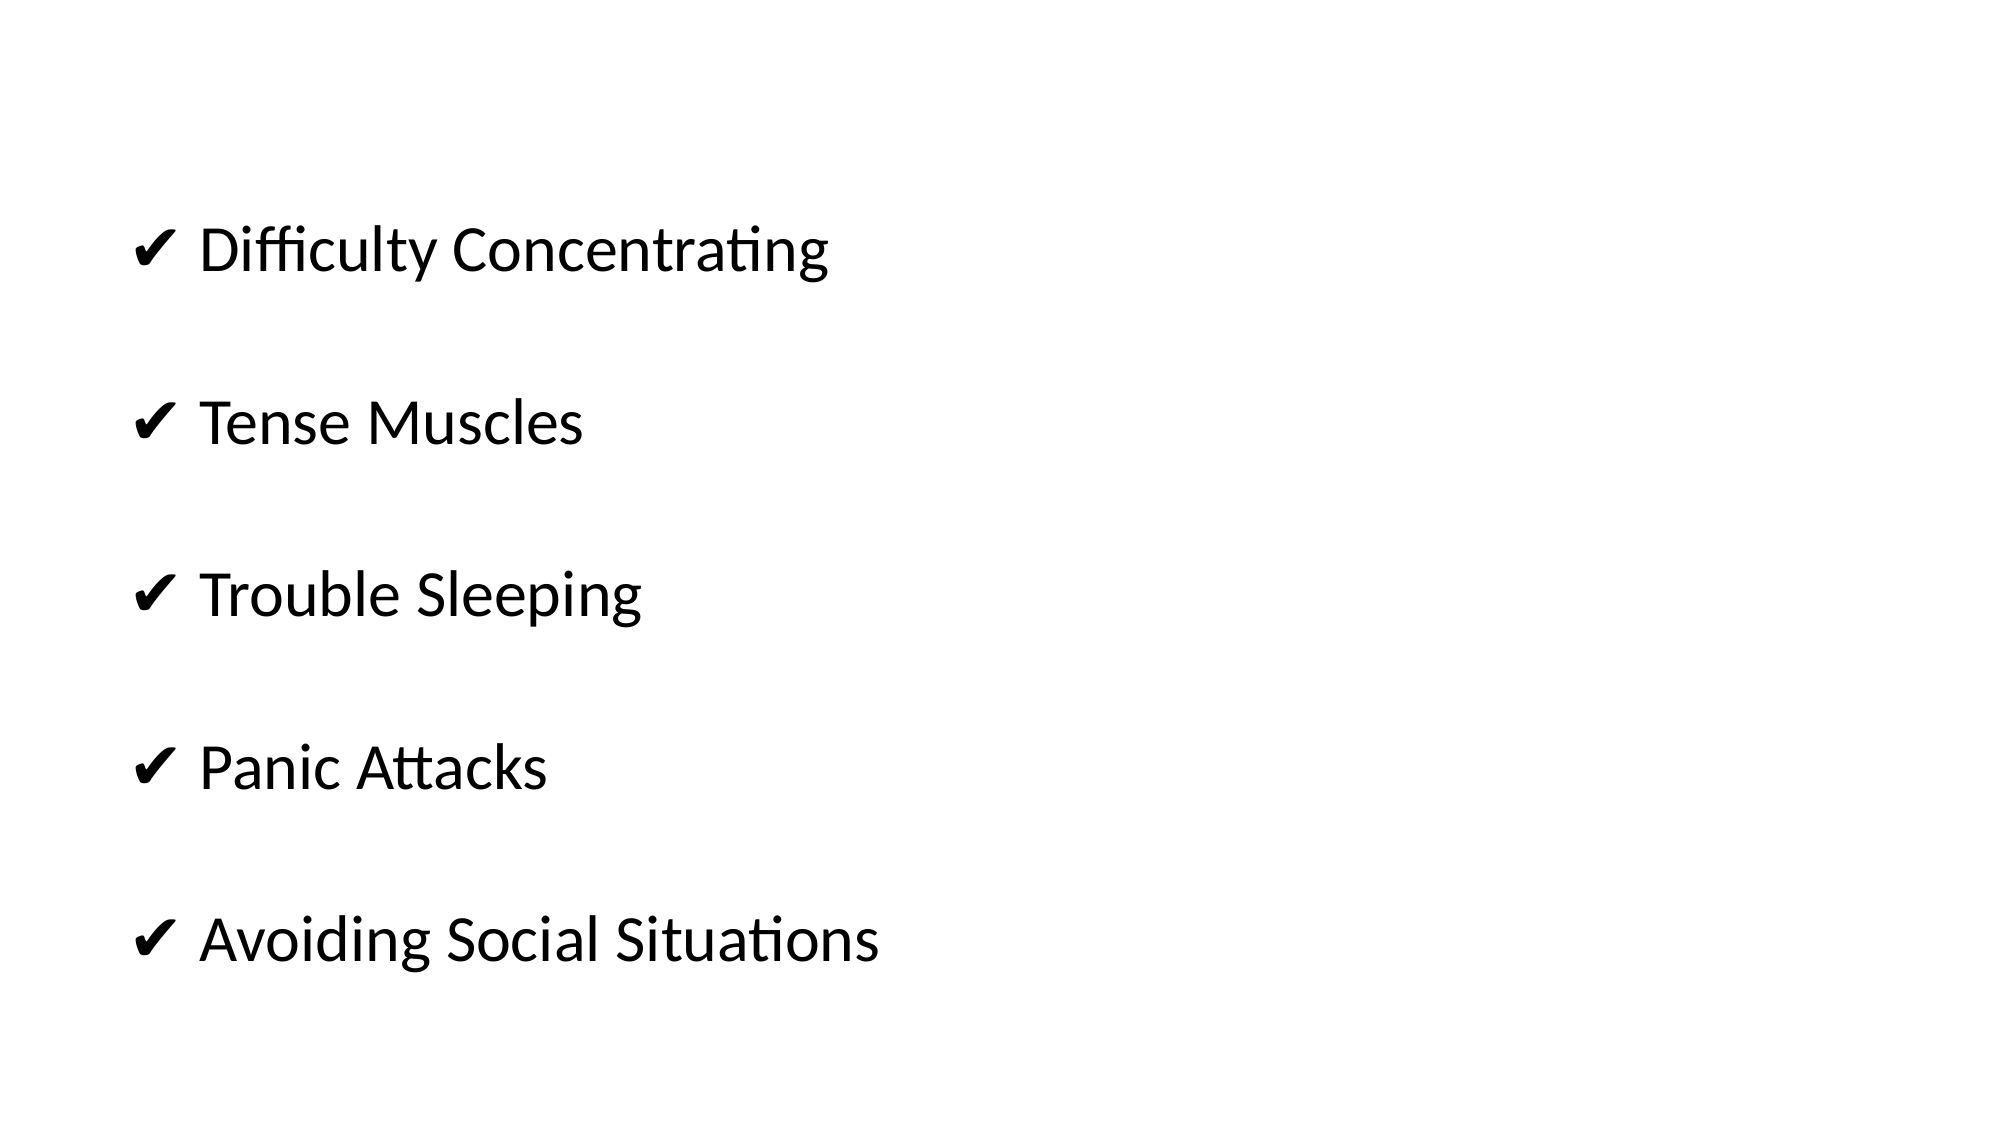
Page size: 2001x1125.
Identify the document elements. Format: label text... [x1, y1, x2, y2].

list ✔ Difficulty Concentrating ✔ Tense Muscles ✔ Trouble Sleeping ✔ Panic Attacks ✔ Avoiding Social Situations [114, 207, 1839, 985]
